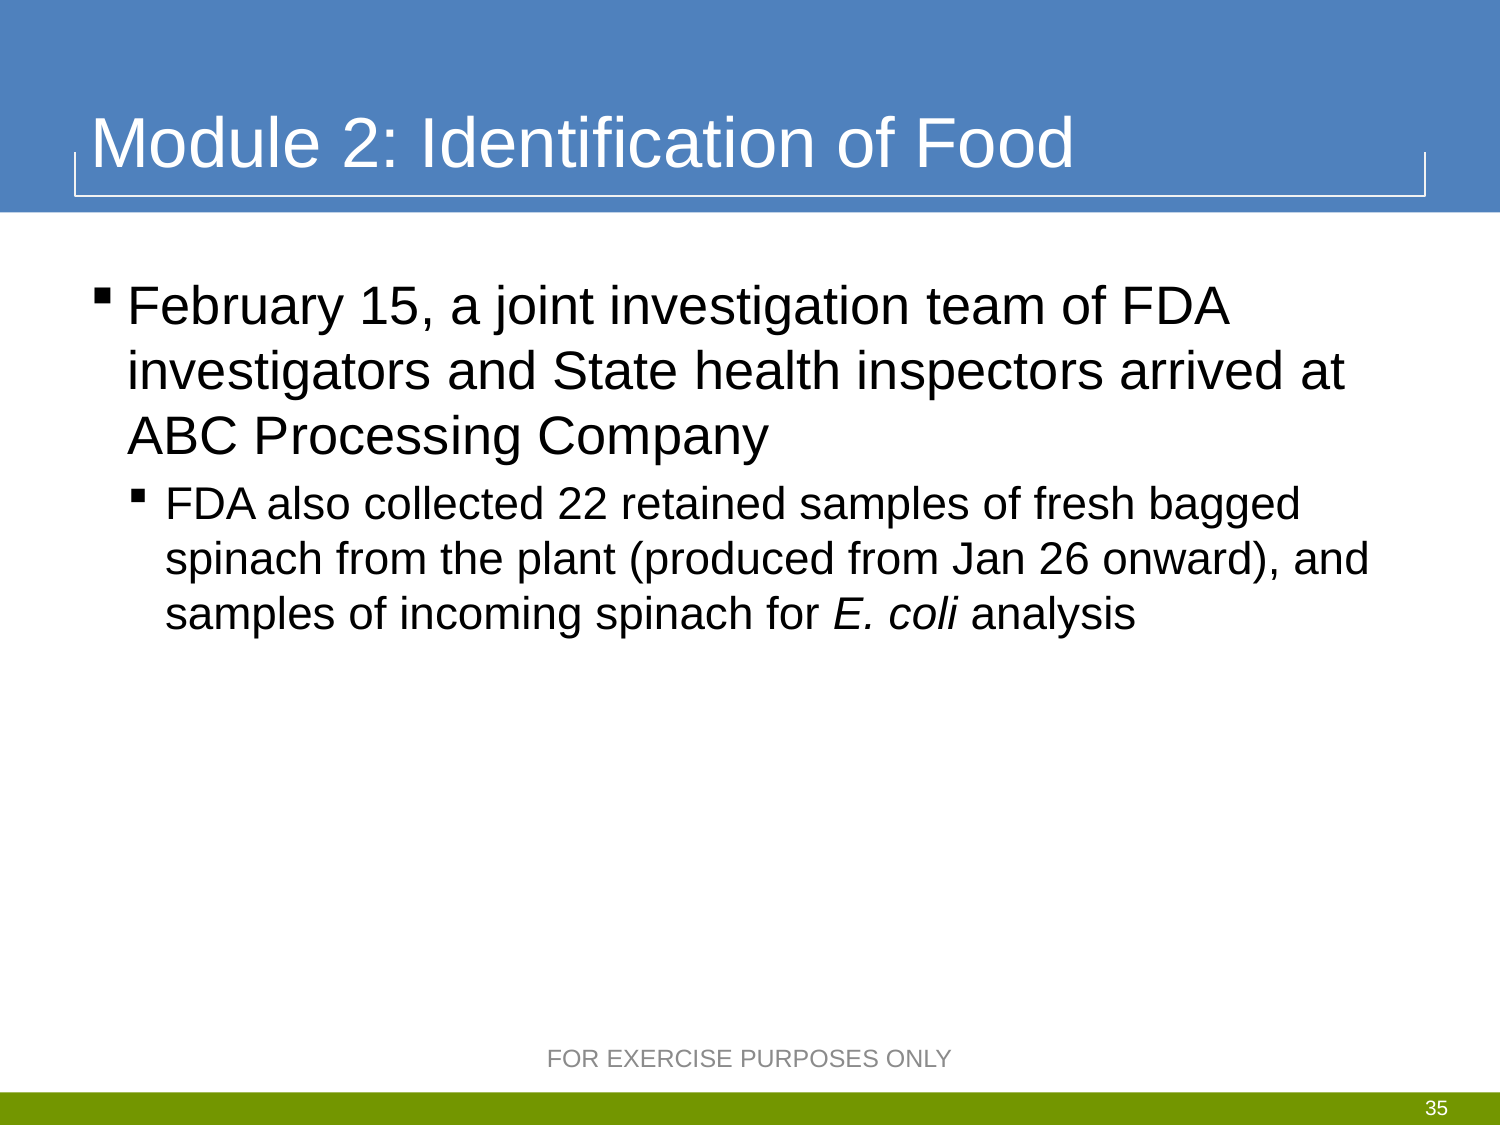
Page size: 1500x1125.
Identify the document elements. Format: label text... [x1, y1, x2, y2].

list February 15, a joint investigation team of FDA investigators and State health inspectors arrived at ABC Processing Company FDA also collected 22 retained samples of fresh bagged spinach from the plant (produced from Jan 26 onward), and samples of incoming spinach for E. coli analysis [74, 262, 1426, 1006]
title Module 2: Identification of Food [74, 44, 1426, 233]
footer FOR EXERCISE PURPOSES ONLY [512, 1042, 988, 1103]
